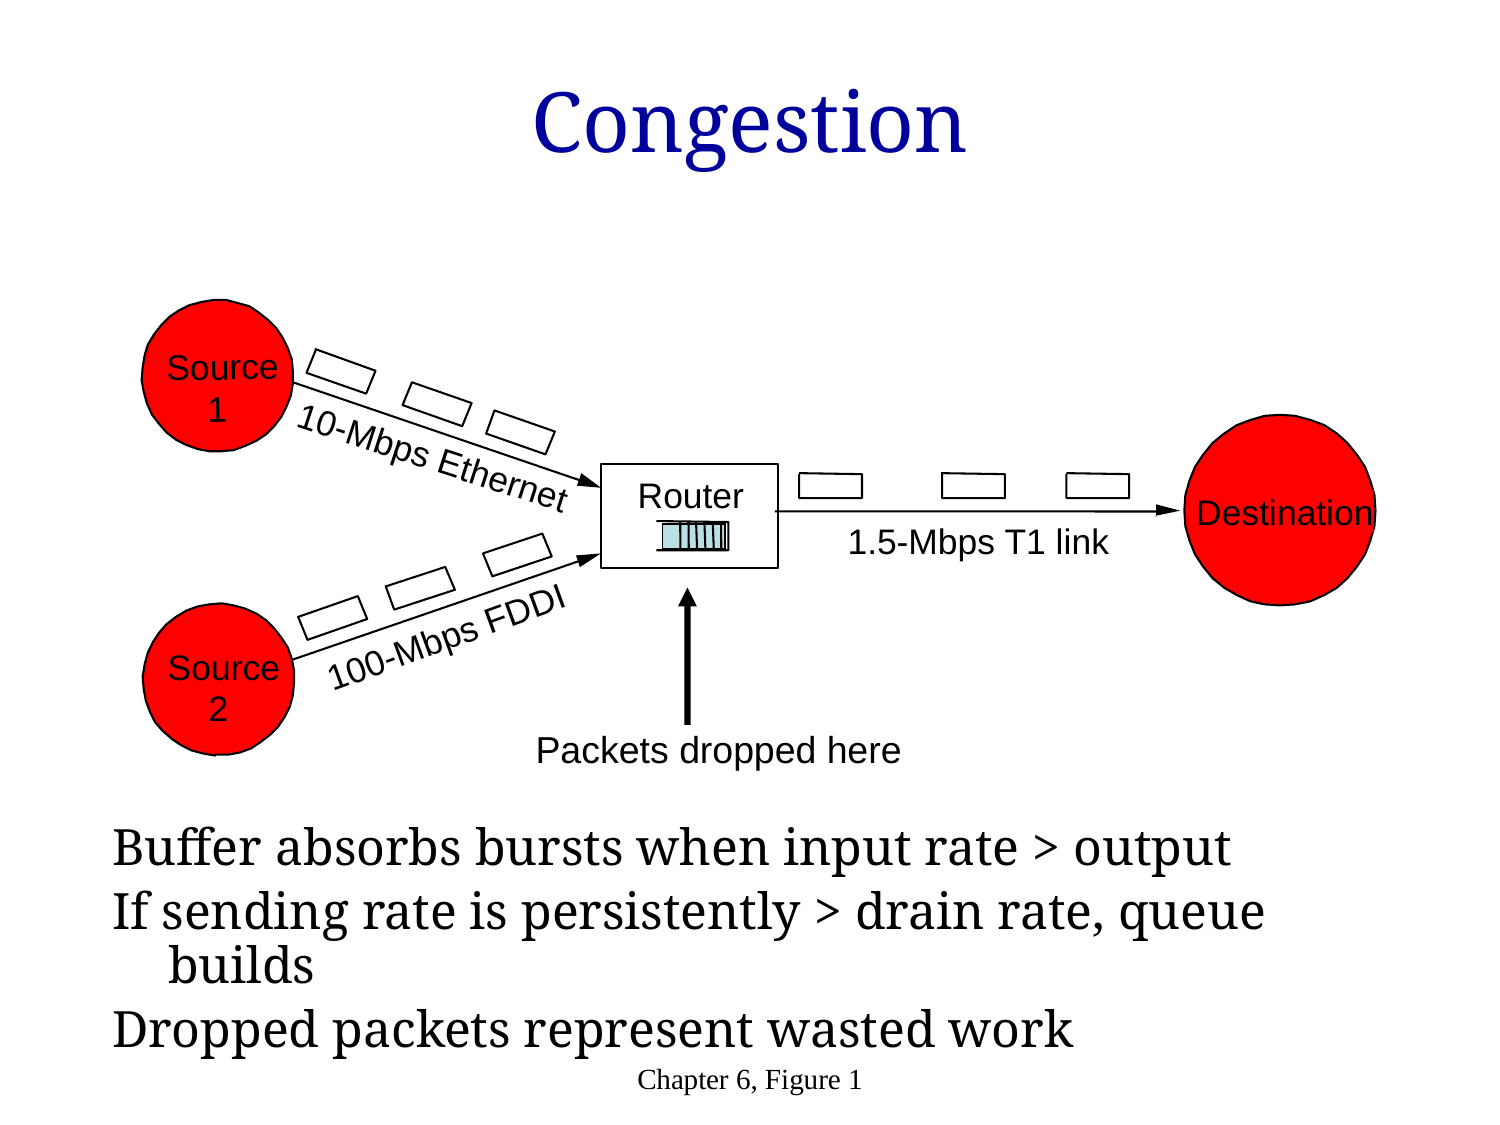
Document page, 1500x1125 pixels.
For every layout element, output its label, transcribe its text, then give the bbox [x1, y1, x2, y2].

text_box Source [167, 645, 281, 688]
text_box Router [637, 473, 744, 516]
text_box [681, 587, 694, 718]
text_box 100-Mbps FDDI [320, 572, 571, 699]
text_box [799, 473, 862, 499]
footer Chapter 6, Figure 1 [512, 1024, 988, 1103]
text_box Destination [1195, 489, 1374, 533]
text_box [298, 596, 368, 640]
text_box [656, 521, 729, 551]
text_box [1184, 414, 1373, 606]
text_box [576, 473, 602, 488]
text_box [576, 553, 602, 568]
text_box 1 [206, 386, 228, 430]
text_box [941, 473, 1005, 499]
text_box Source [166, 343, 280, 388]
text_box [306, 348, 376, 394]
text_box [1155, 504, 1181, 517]
text_box [483, 533, 552, 577]
text_box [1066, 473, 1130, 499]
text_box [141, 299, 293, 452]
text_box [601, 463, 779, 568]
title Congestion [74, 47, 1426, 191]
text_box 10-Mbps Ethernet [292, 392, 574, 521]
text_box [384, 566, 455, 610]
list Buffer absorbs bursts when input rate > output If sending rate is persistently > drain rate, queue builds Dropped packets represent wasted work [96, 308, 1442, 984]
text_box [402, 382, 472, 427]
text_box Packets dropped here [520, 718, 917, 779]
text_box [486, 410, 555, 455]
text_box 1.5-Mbps T1 link [847, 518, 1110, 562]
text_box 2 [208, 685, 229, 729]
